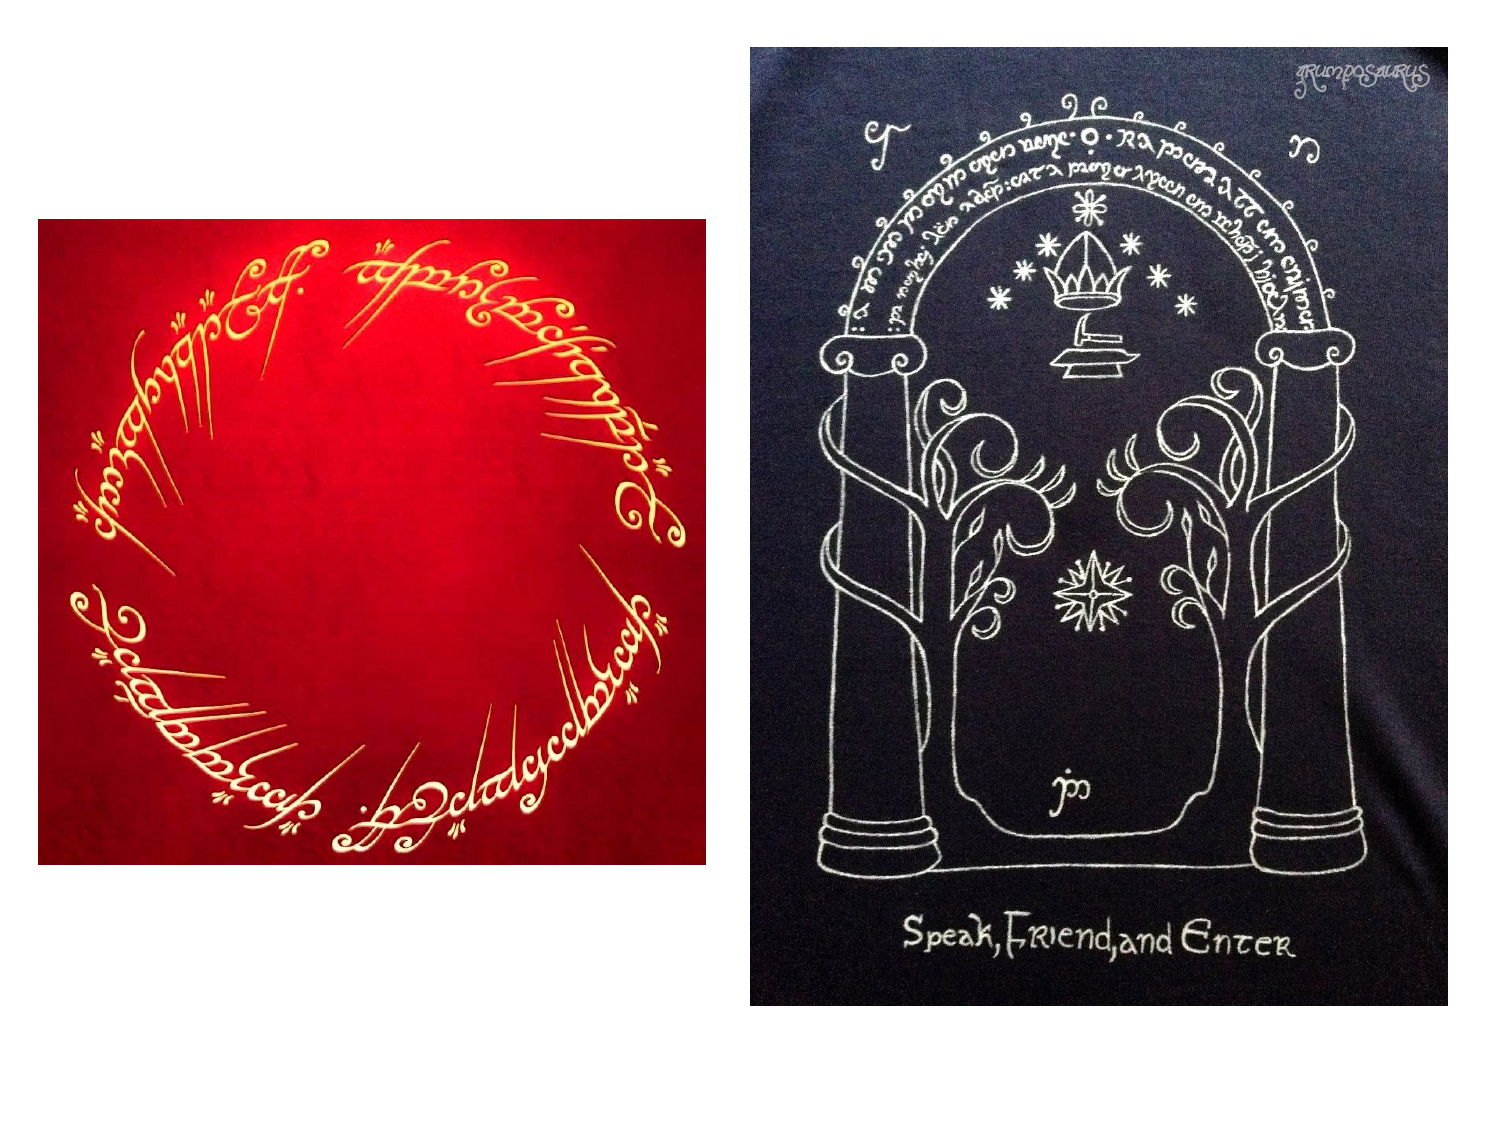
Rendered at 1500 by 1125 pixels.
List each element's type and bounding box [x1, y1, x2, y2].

picture [38, 219, 706, 865]
picture [749, 47, 1448, 1006]
